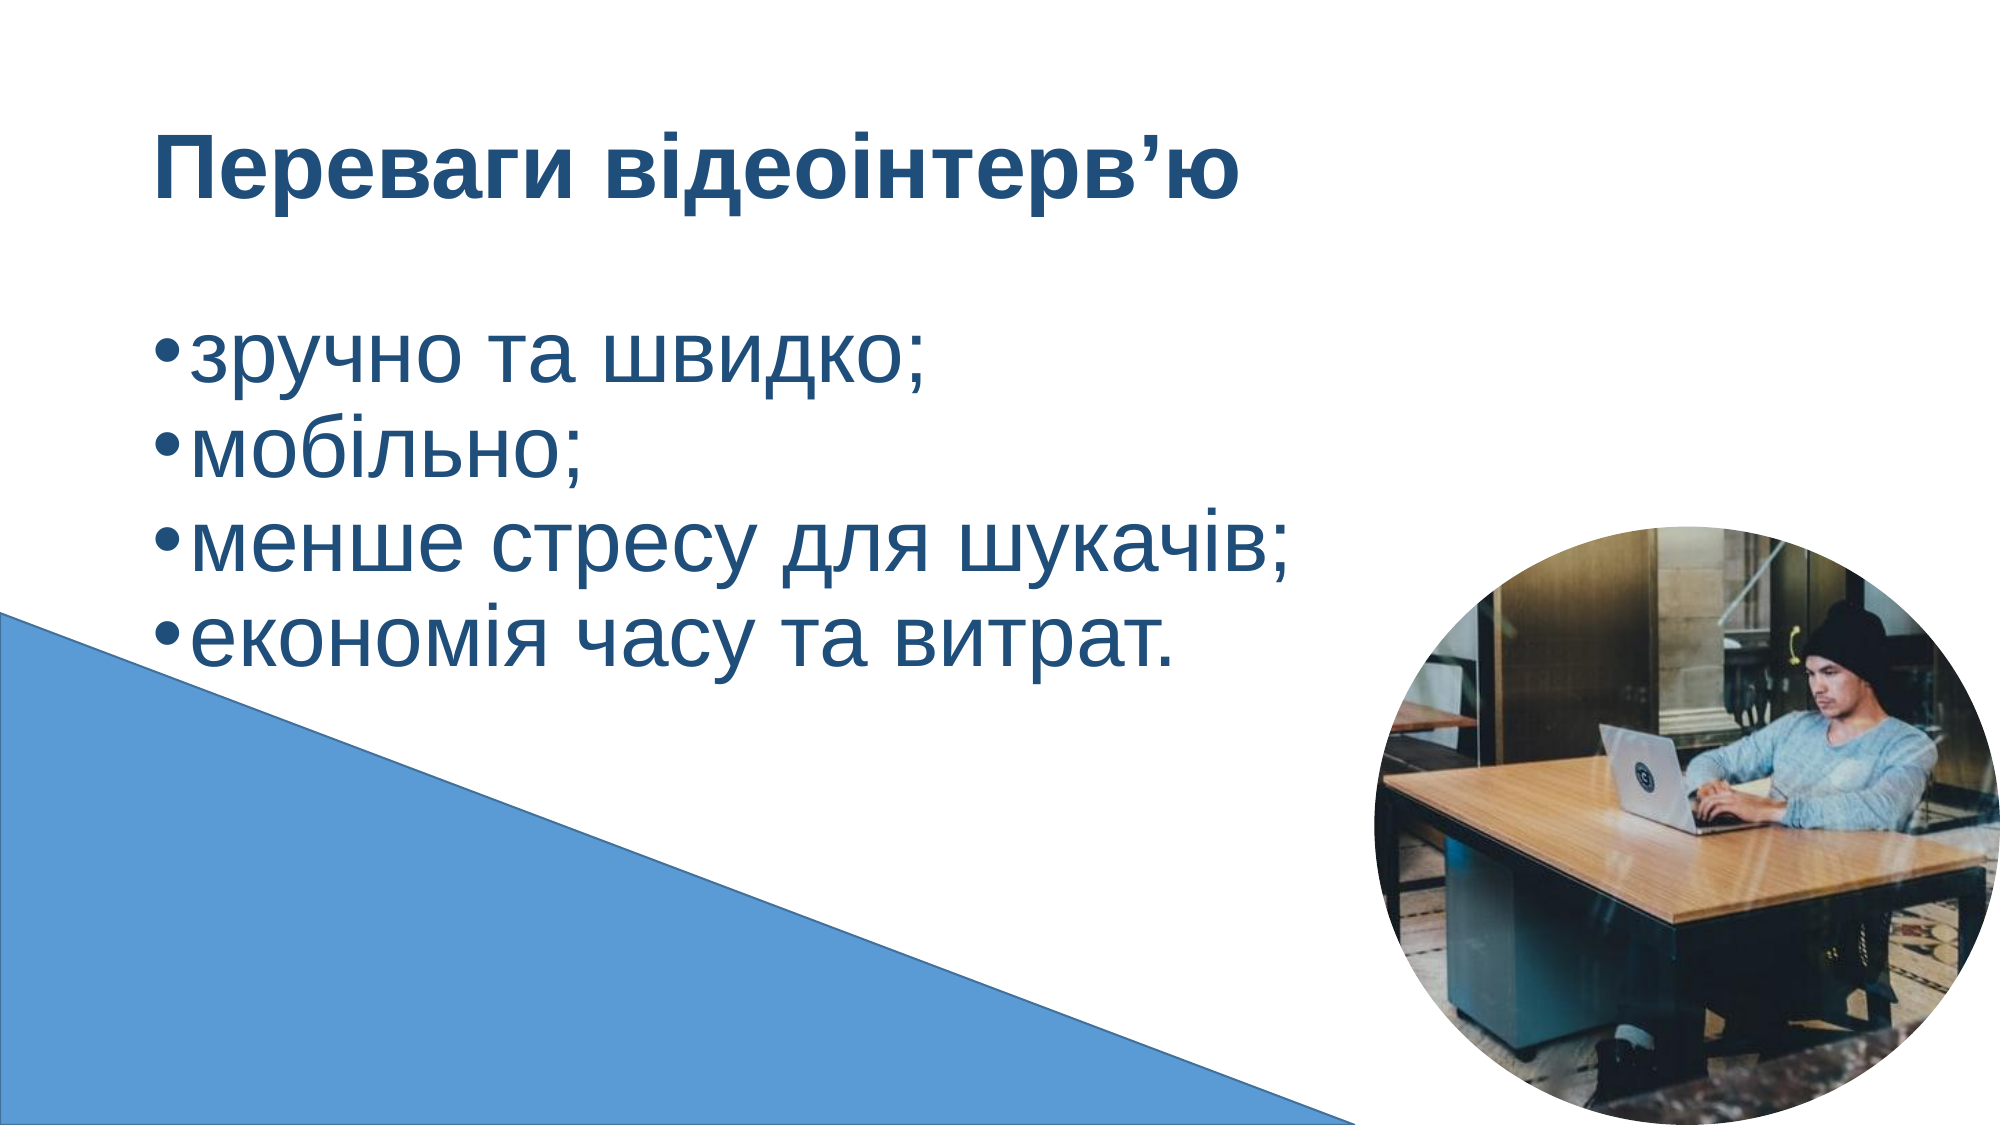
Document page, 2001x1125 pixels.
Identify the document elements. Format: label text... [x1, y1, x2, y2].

text_box [0, 613, 1355, 1125]
picture [1374, 526, 2000, 1125]
title Переваги відеоінтерв’ю [137, 59, 1863, 278]
list зручно та швидко; мобільно; менше стресу для шукачів; економія часу та витрат. [137, 299, 1863, 1014]
